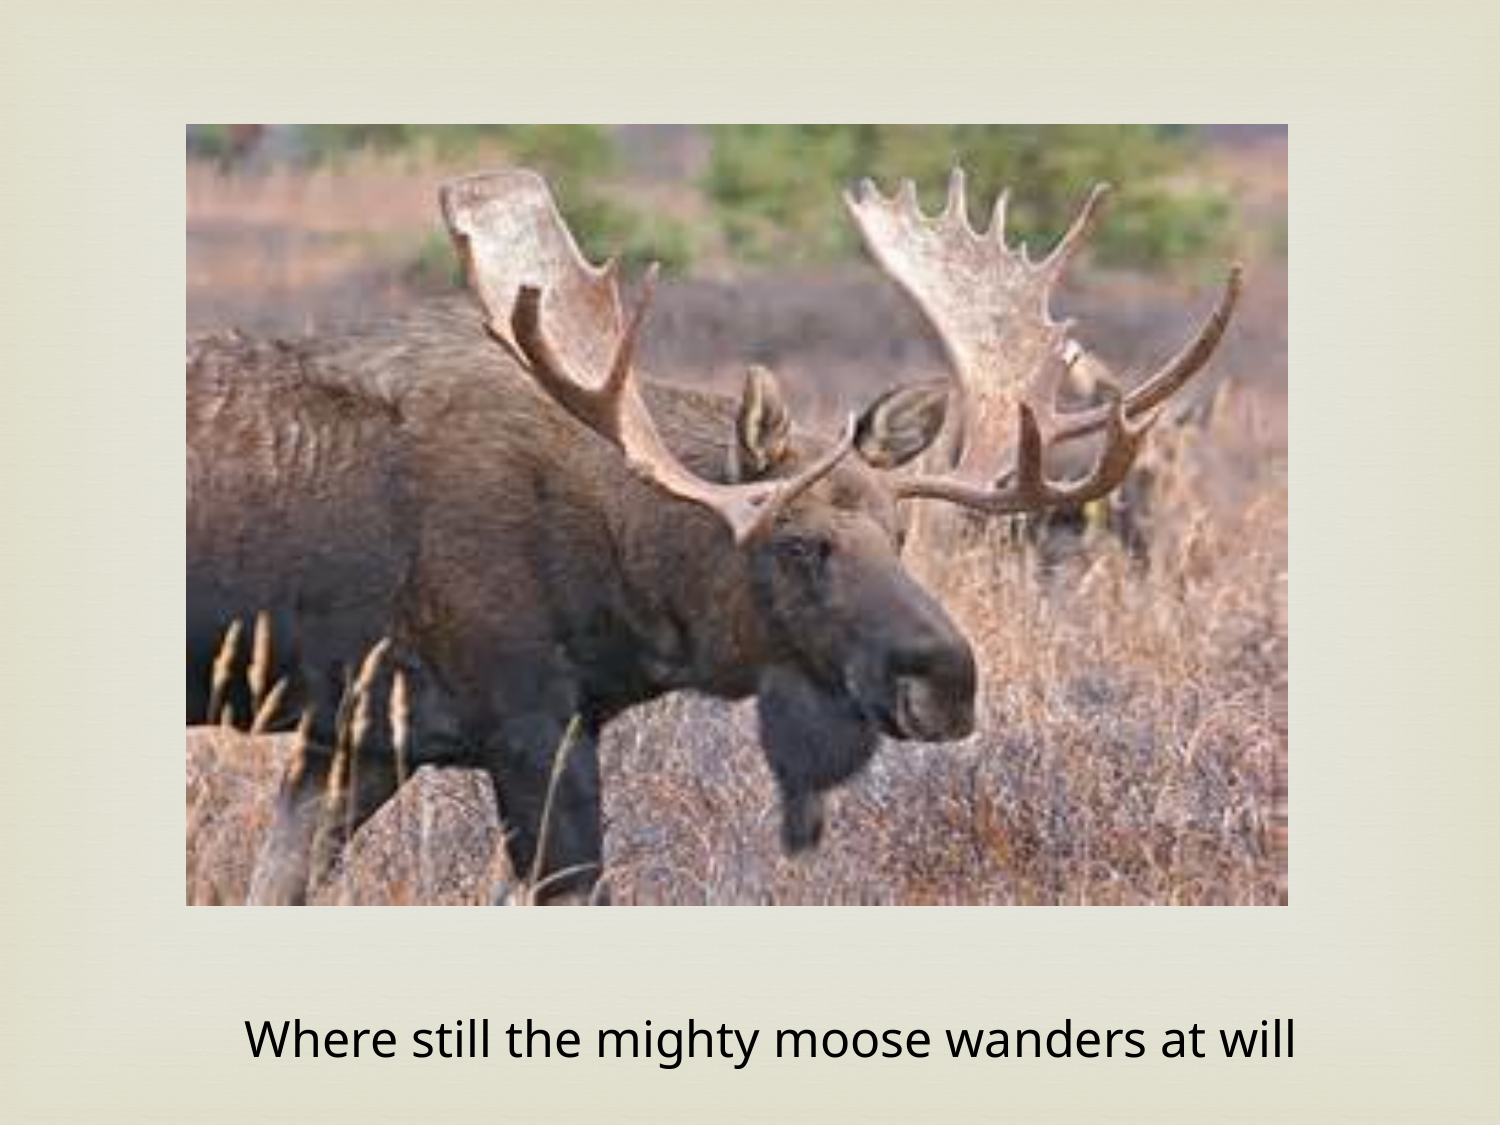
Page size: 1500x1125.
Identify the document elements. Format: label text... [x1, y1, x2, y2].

text_box Where still the mighty moose wanders at will [99, 999, 1444, 1075]
picture [186, 124, 1288, 906]
